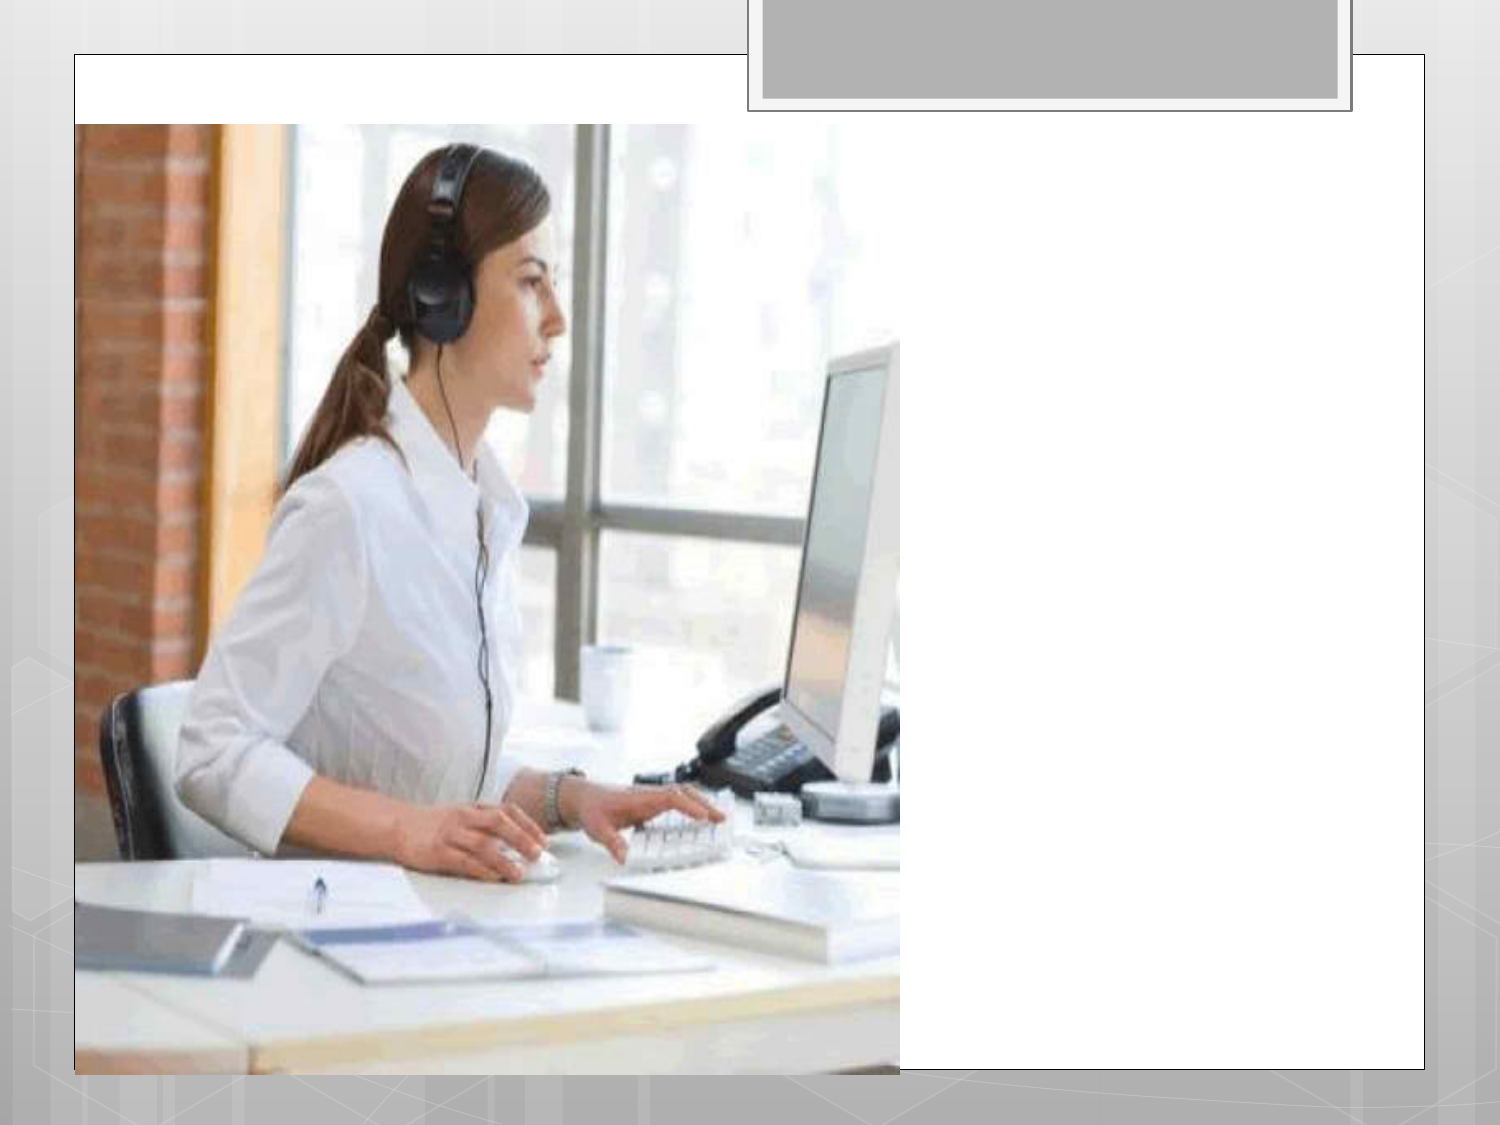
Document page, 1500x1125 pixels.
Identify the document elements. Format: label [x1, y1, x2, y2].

list [74, 124, 901, 1076]
